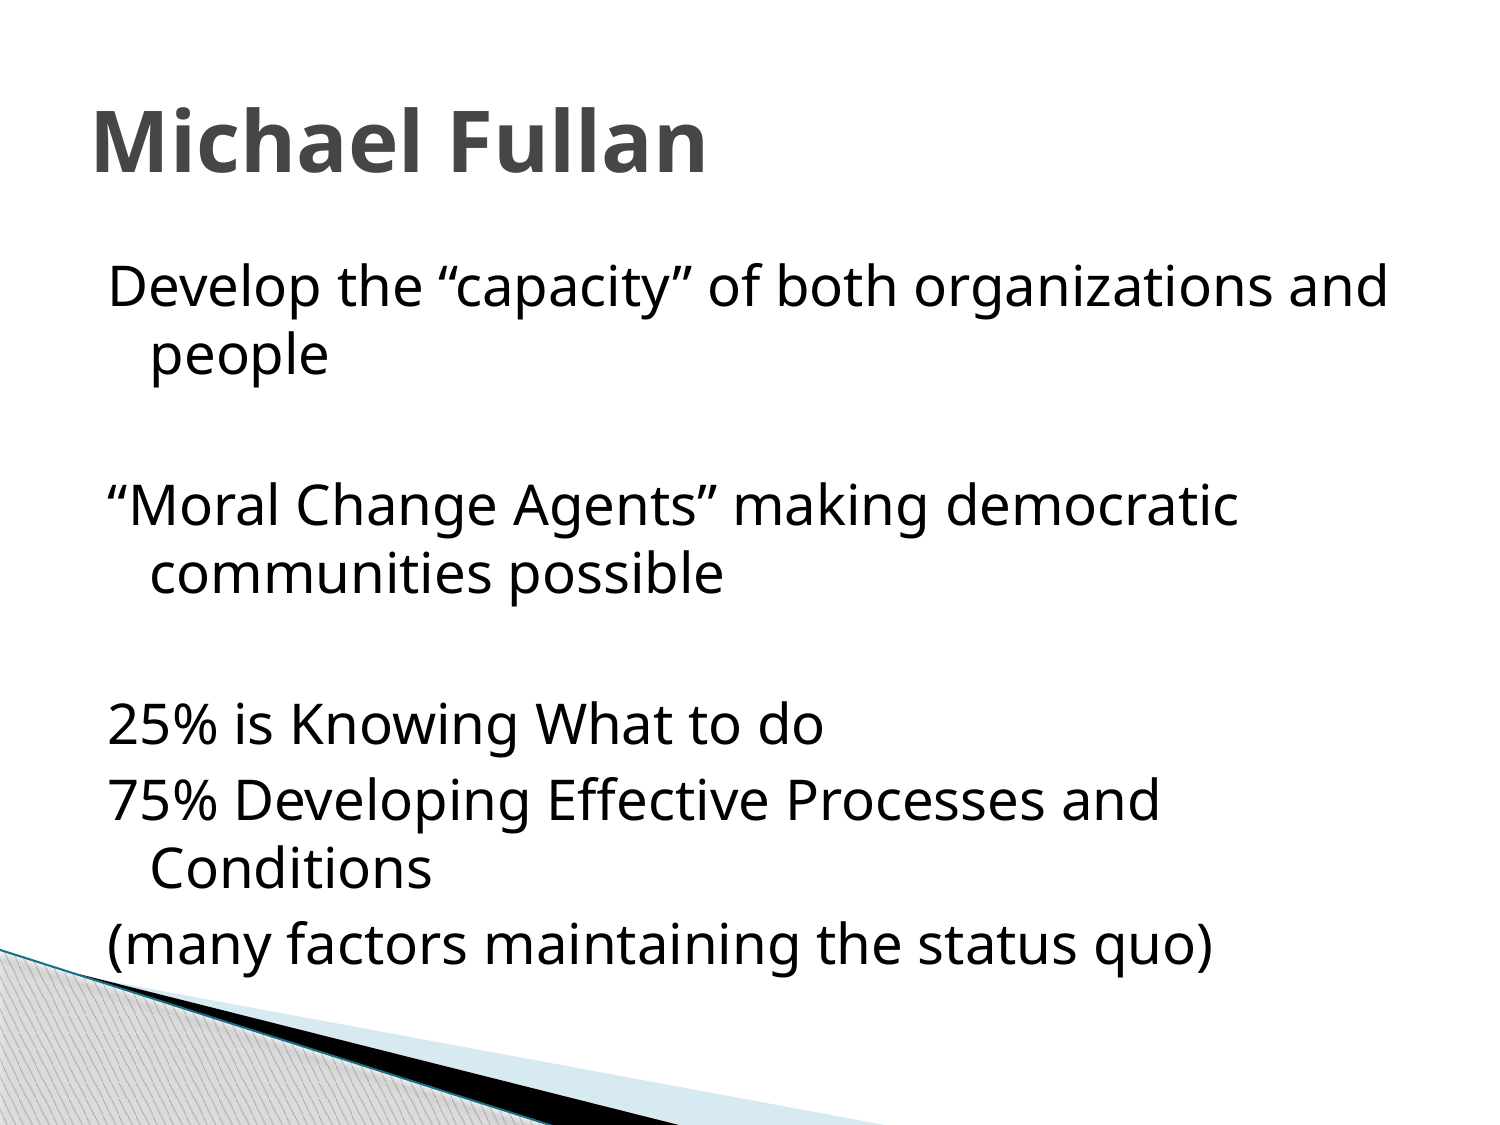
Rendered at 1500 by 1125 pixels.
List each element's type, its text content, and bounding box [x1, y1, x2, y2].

list Develop the “capacity” of both organizations and people “Moral Change Agents” making democratic communities possible 25% is Knowing What to do 75% Developing Effective Processes and Conditions (many factors maintaining the status quo) [75, 243, 1425, 986]
title Michael Fullan [75, 45, 1425, 233]
